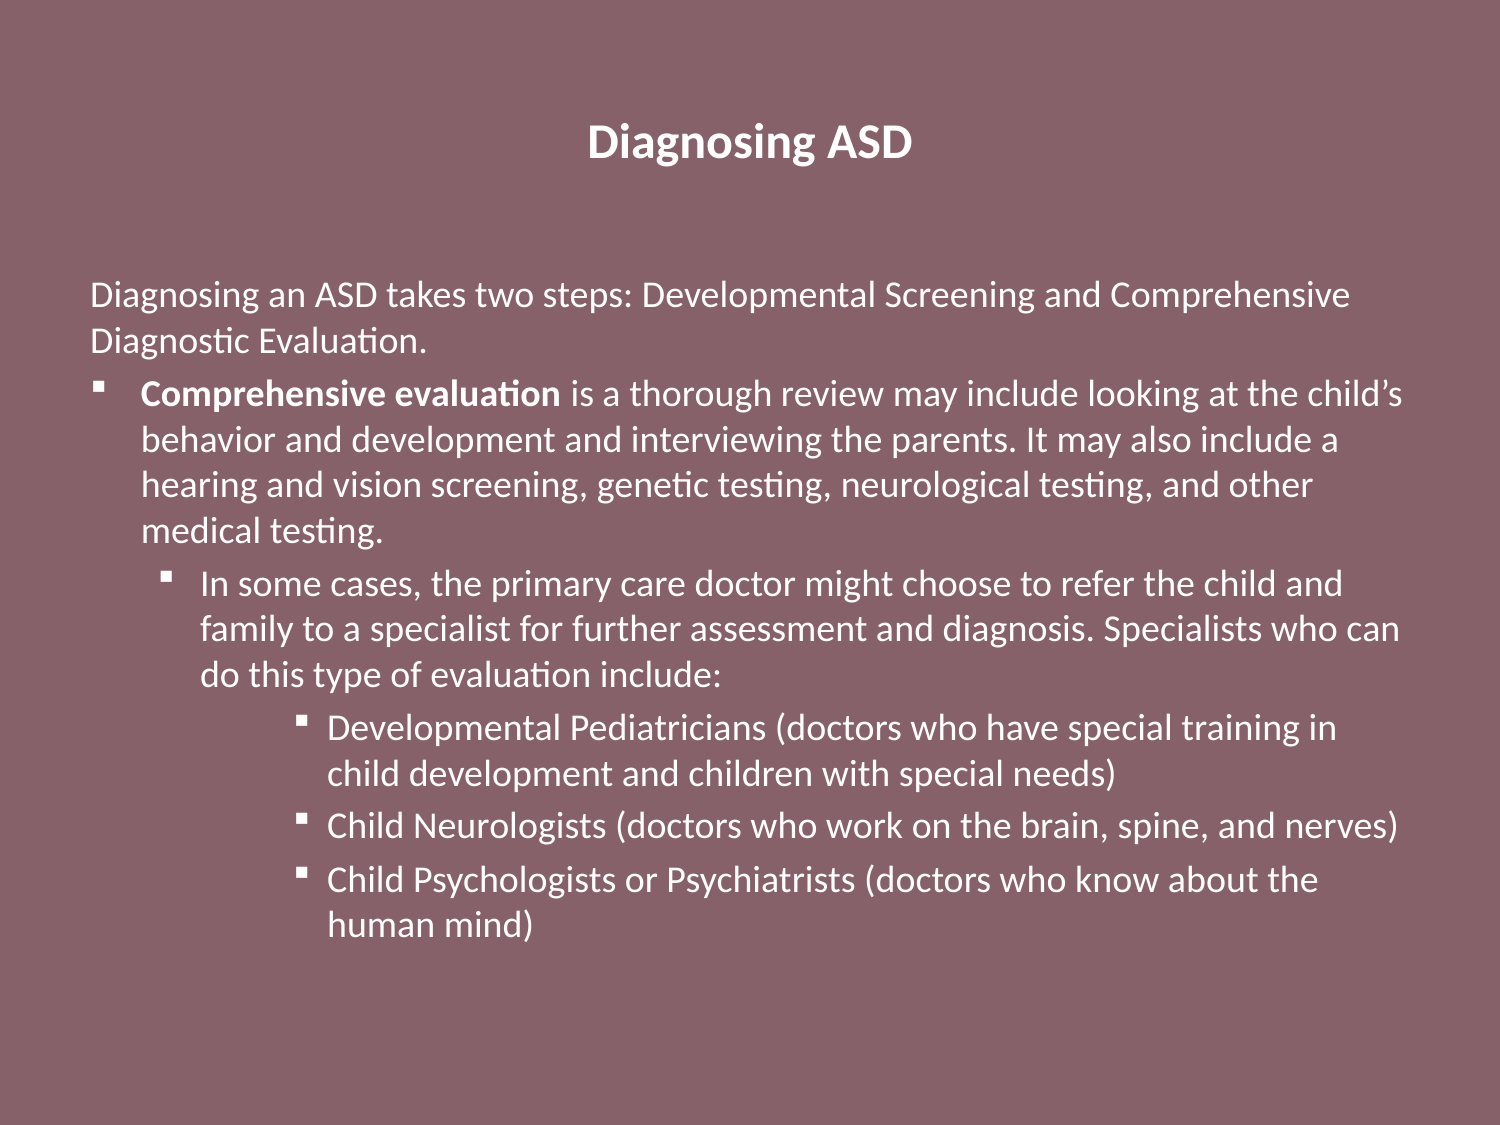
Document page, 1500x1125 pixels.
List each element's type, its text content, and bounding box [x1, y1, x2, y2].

title Diagnosing ASD [75, 45, 1425, 233]
list Diagnosing an ASD takes two steps: Developmental Screening and Comprehensive Diagnostic Evaluation. Comprehensive evaluation is a thorough review may include looking at the child’s behavior and development and interviewing the parents. It may also include a hearing and vision screening, genetic testing, neurological testing, and other medical testing. In some cases, the primary care doctor might choose to refer the child and family to a specialist for further assessment and diagnosis. Specialists who can do this type of evaluation include: Developmental Pediatricians (doctors who have special training in child development and children with special needs) Child Neurologists (doctors who work on the brain, spine, and nerves) Child Psychologists or Psychiatrists (doctors who know about the human mind) [75, 262, 1425, 1005]
